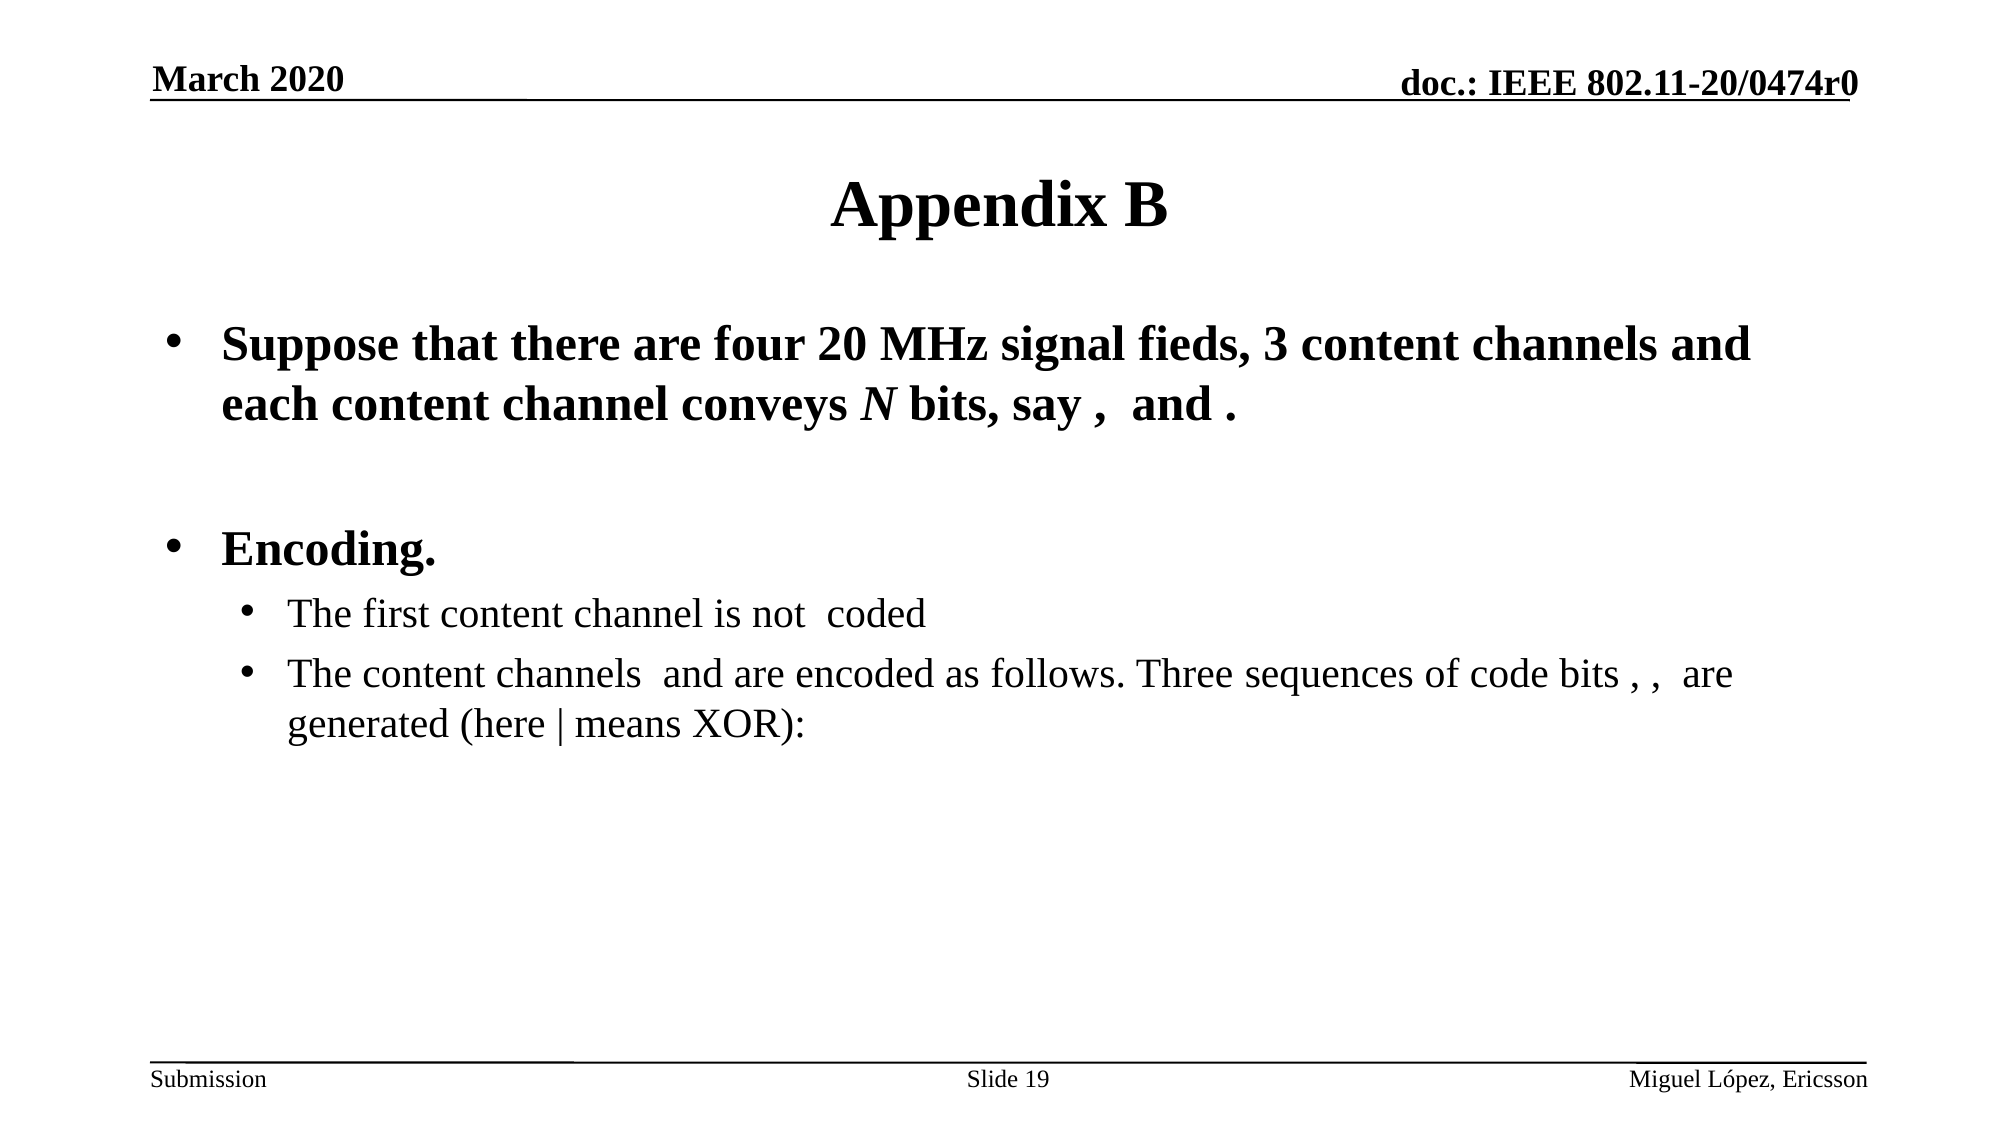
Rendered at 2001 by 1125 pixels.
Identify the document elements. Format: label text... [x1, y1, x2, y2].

title Appendix B [149, 112, 1850, 288]
slide_number Slide 19 [950, 1061, 1067, 1123]
footer Miguel López, Ericsson [1171, 1061, 1869, 1093]
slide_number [152, 54, 563, 100]
